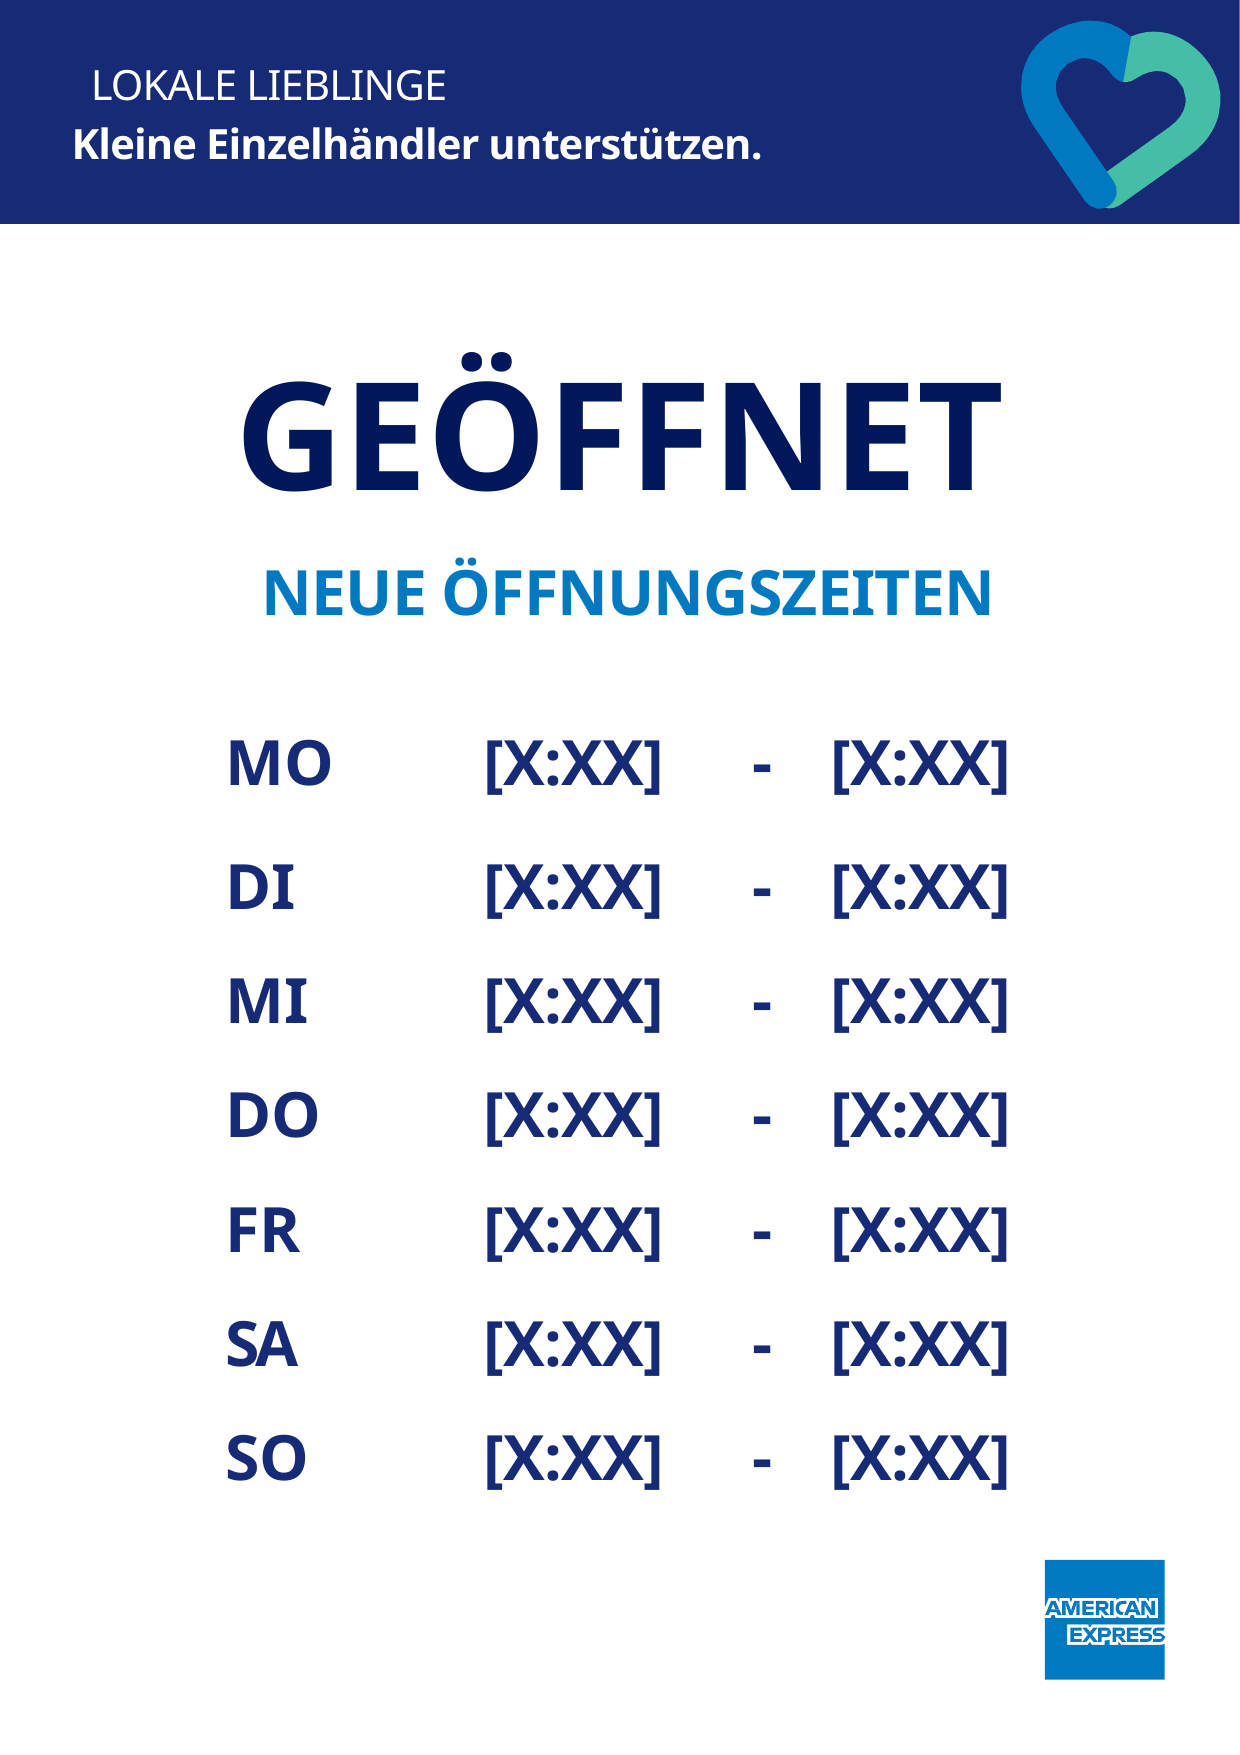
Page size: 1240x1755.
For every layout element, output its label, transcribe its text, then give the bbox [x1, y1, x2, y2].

table_cell - [X:XX] [695, 1283, 1015, 1397]
table_cell [X:XX] [418, 1397, 695, 1495]
table_cell SO [221, 1397, 418, 1495]
table_cell [X:XX] [418, 826, 695, 941]
text_box LOKALE LIEBLINGE [76, 51, 463, 115]
table_cell DO [221, 1055, 418, 1169]
table_cell [X:XX] [418, 1283, 695, 1397]
table_cell - [X:XX] [695, 1055, 1015, 1169]
table_cell MI [221, 941, 418, 1055]
table_cell [X:XX] [418, 1169, 695, 1283]
table_header - [X:XX] [695, 729, 1015, 826]
list GEÖFFNET NEUE ÖFFNUNGSZEITEN [106, 283, 1134, 1344]
table_cell [X:XX] [418, 941, 695, 1055]
table_cell - [X:XX] [695, 1397, 1015, 1495]
table_cell - [X:XX] [695, 941, 1015, 1055]
table_cell SA [221, 1283, 418, 1397]
table_cell - [X:XX] [695, 826, 1015, 941]
table_cell - [X:XX] [695, 1169, 1015, 1283]
text_box Kleine Einzelhändler unterstützen. [69, 115, 992, 168]
table_cell FR [221, 1169, 418, 1283]
table_cell [X:XX] [418, 1055, 695, 1169]
table_header [X:XX] [418, 729, 695, 826]
table_header MO [221, 729, 418, 826]
table_cell DI [221, 826, 418, 941]
